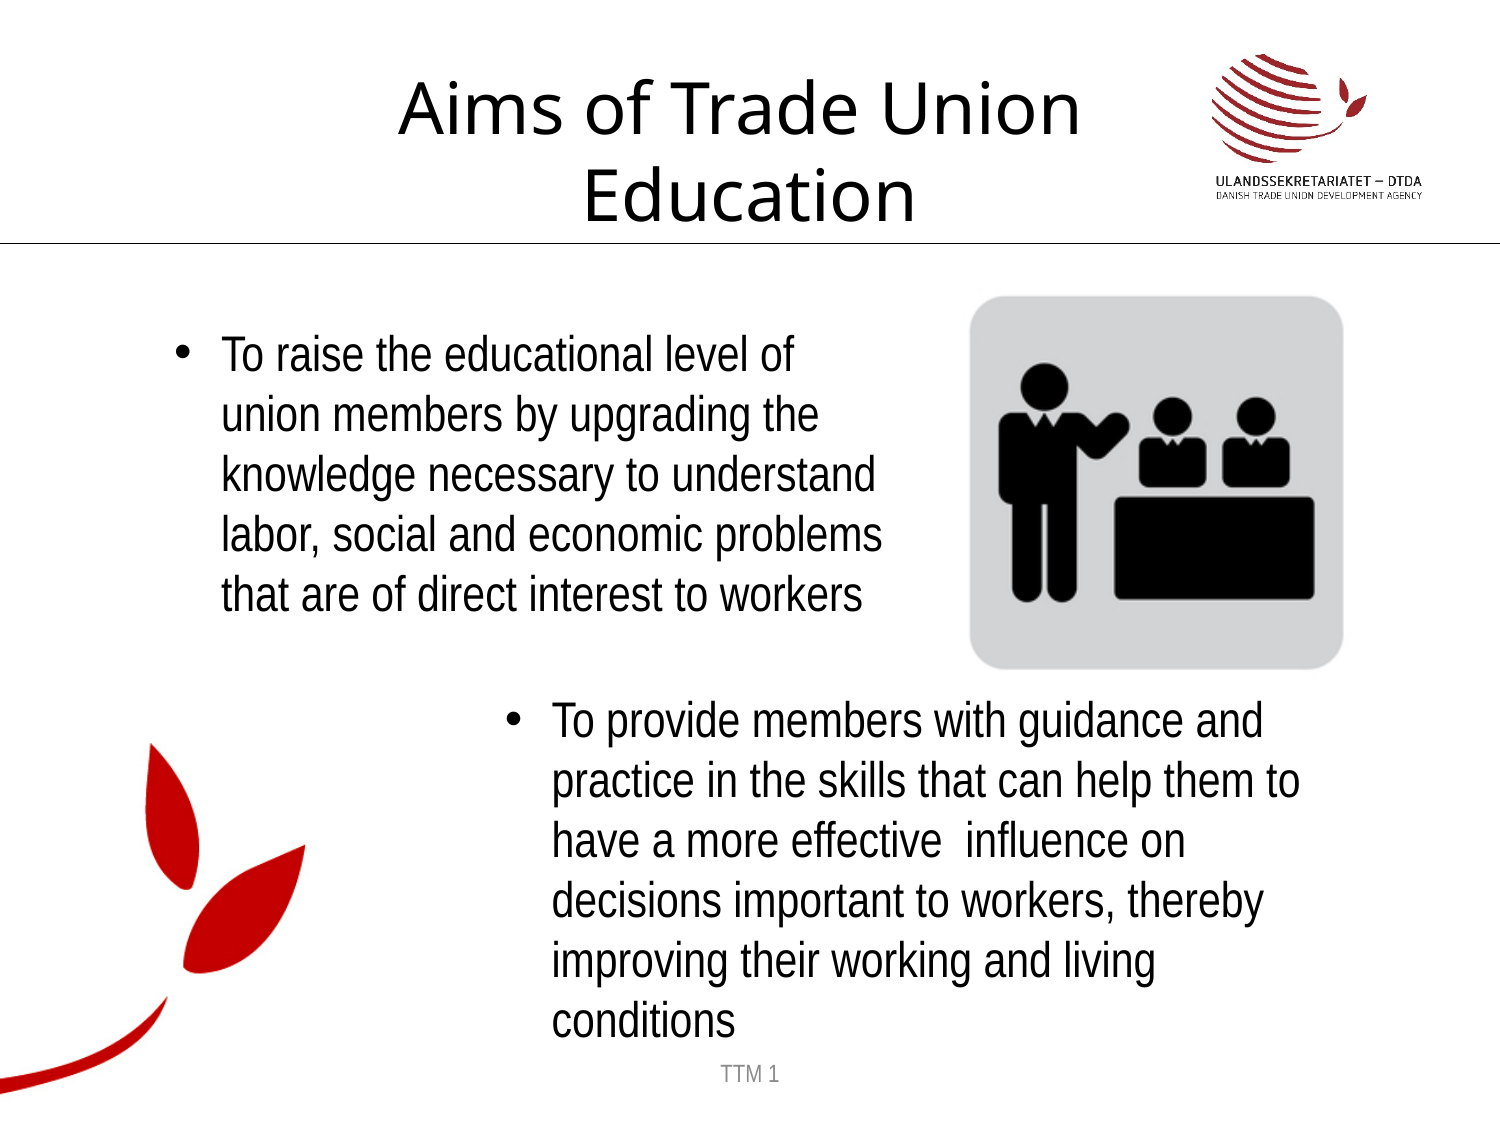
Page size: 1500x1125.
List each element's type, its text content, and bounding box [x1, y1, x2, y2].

picture [0, 741, 313, 1118]
text_box To raise the educational level of union members by upgrading the knowledge necessary to understand labor, social and economic problems that are of direct interest to workers [159, 314, 916, 630]
picture [926, 266, 1365, 700]
footer TTM 1 [512, 1056, 988, 1103]
picture [1212, 54, 1423, 199]
title Aims of Trade Union Education [112, 54, 1388, 242]
text_box To provide members with guidance and practice in the skills that can help them to have a more effective influence on decisions important to workers, thereby improving their working and living conditions [490, 680, 1317, 1056]
